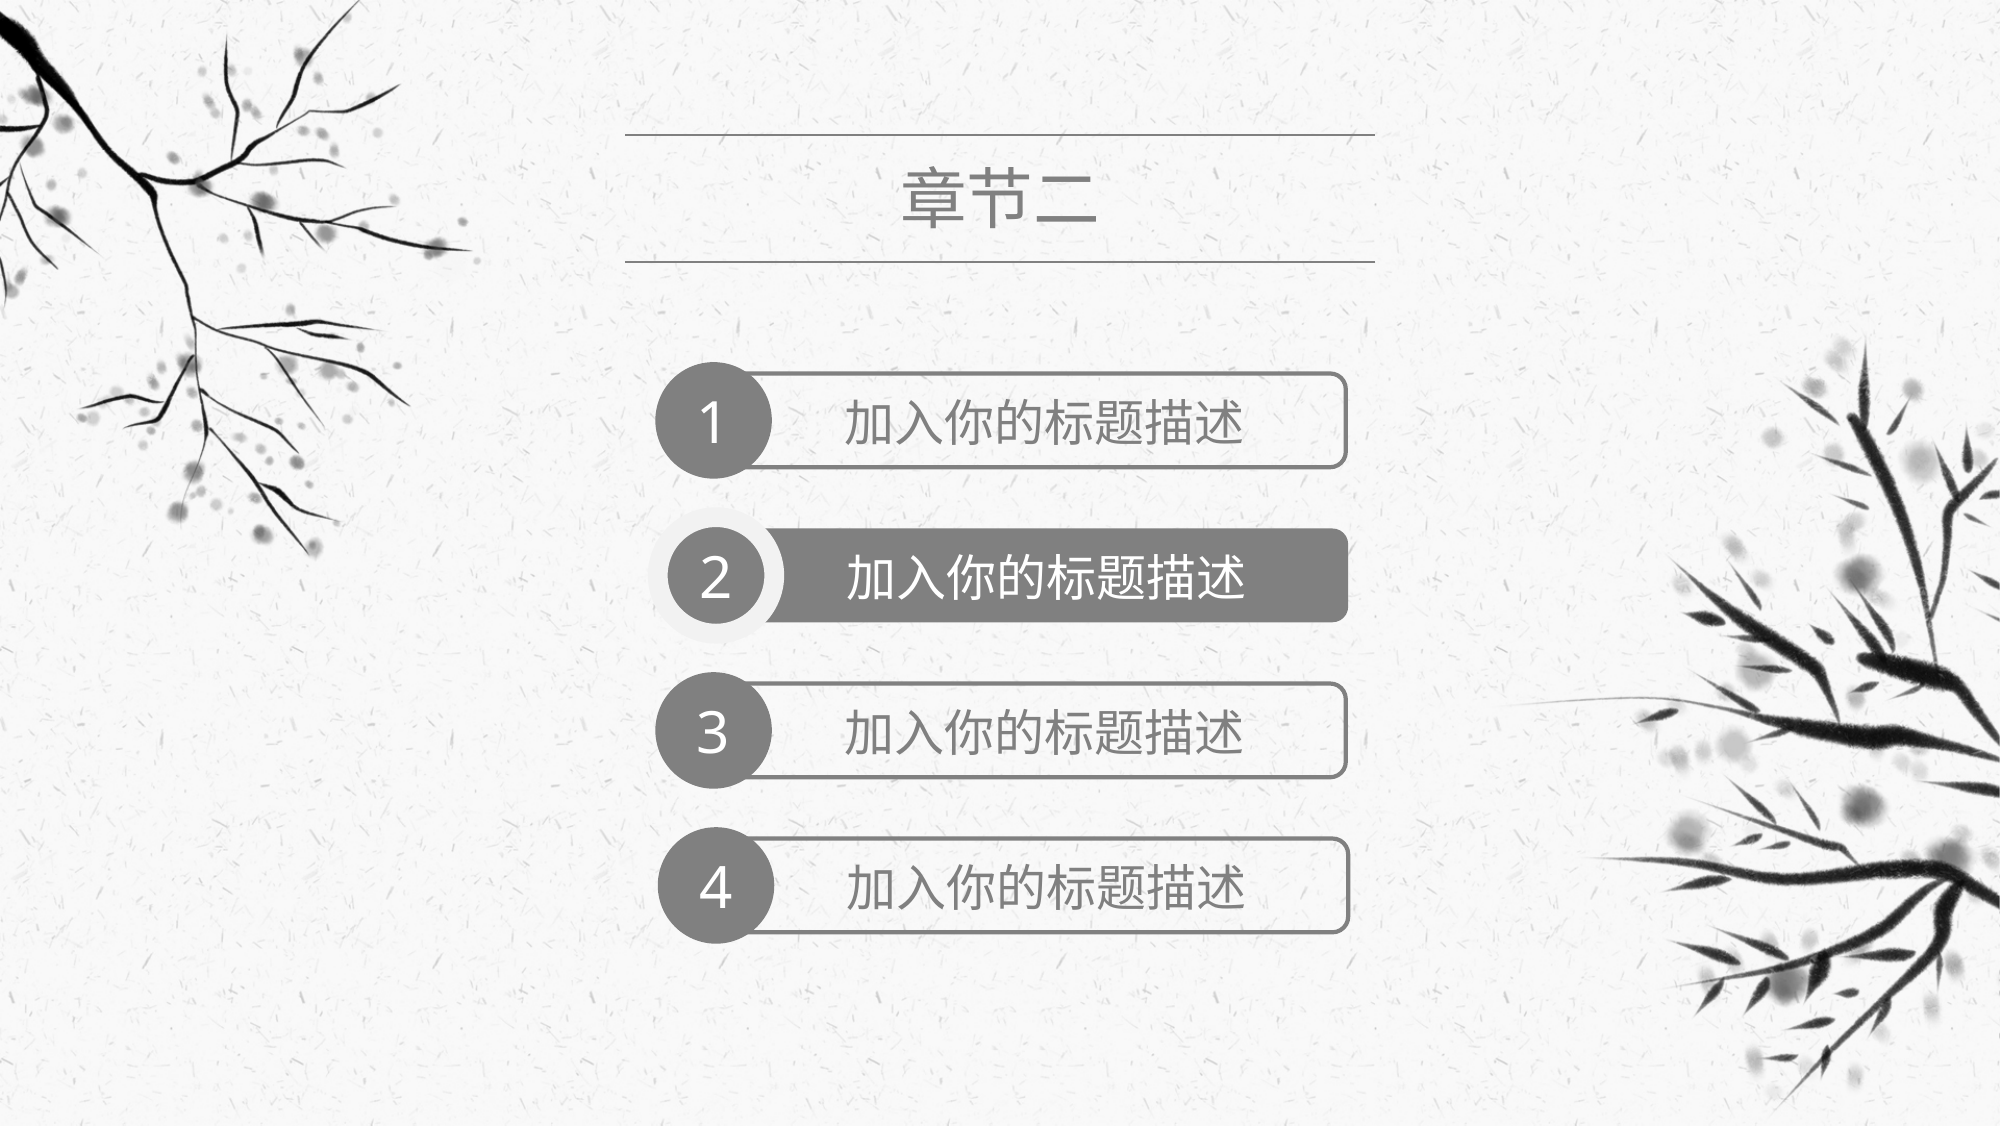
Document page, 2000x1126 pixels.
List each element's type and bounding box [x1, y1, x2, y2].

picture [0, 0, 2000, 1126]
text_box [655, 671, 1346, 789]
text_box [625, 134, 1376, 263]
text_box [655, 361, 1346, 479]
text_box [657, 826, 1349, 944]
text_box [657, 516, 1349, 634]
